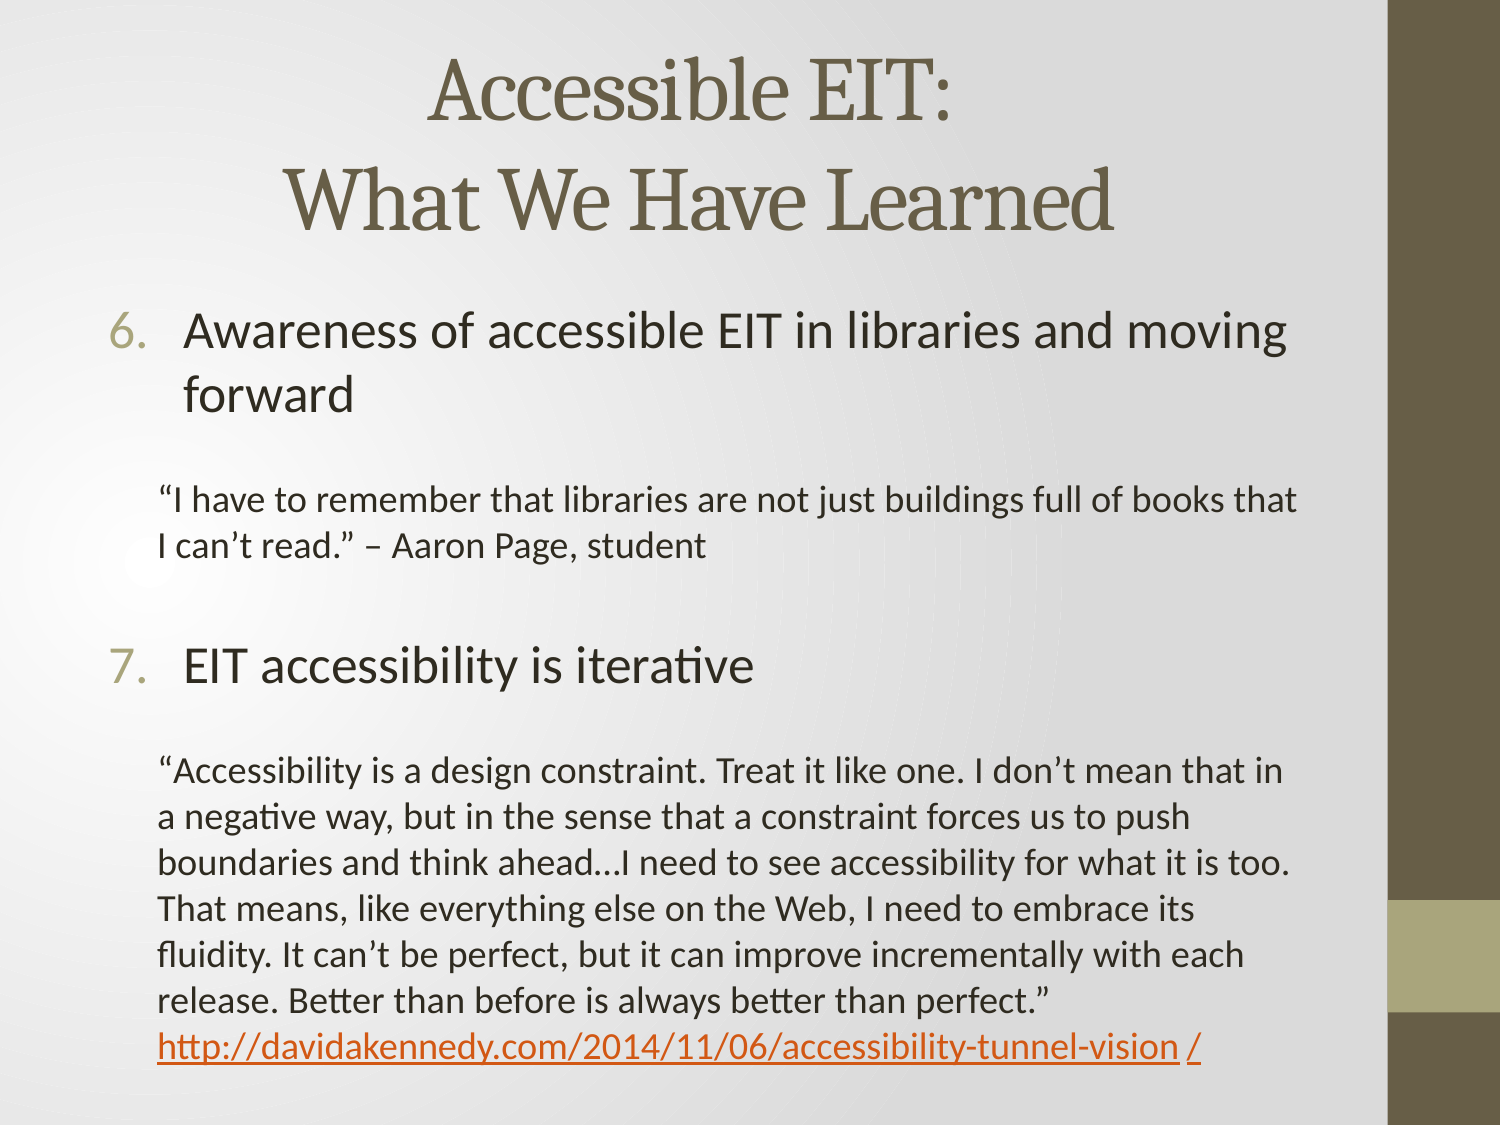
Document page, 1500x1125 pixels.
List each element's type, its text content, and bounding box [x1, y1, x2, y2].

title Accessible EIT: What We Have Learned [75, 45, 1325, 233]
list Awareness of accessible EIT in libraries and moving forward “I have to remember that libraries are not just buildings full of books that I can’t read.” – Aaron Page, student EIT accessibility is iterative “Accessibility is a design constraint. Treat it like one. I don’t mean that in a negative way, but in the sense that a constraint forces us to push boundaries and think ahead…I need to see accessibility for what it is too. That means, like everything else on the Web, I need to embrace its fluidity. It can’t be perfect, but it can improve incrementally with each release. Better than before is always better than perfect.” http://davidakennedy.com/2014/11/06/accessibility-tunnel-vision/ [75, 287, 1325, 1075]
